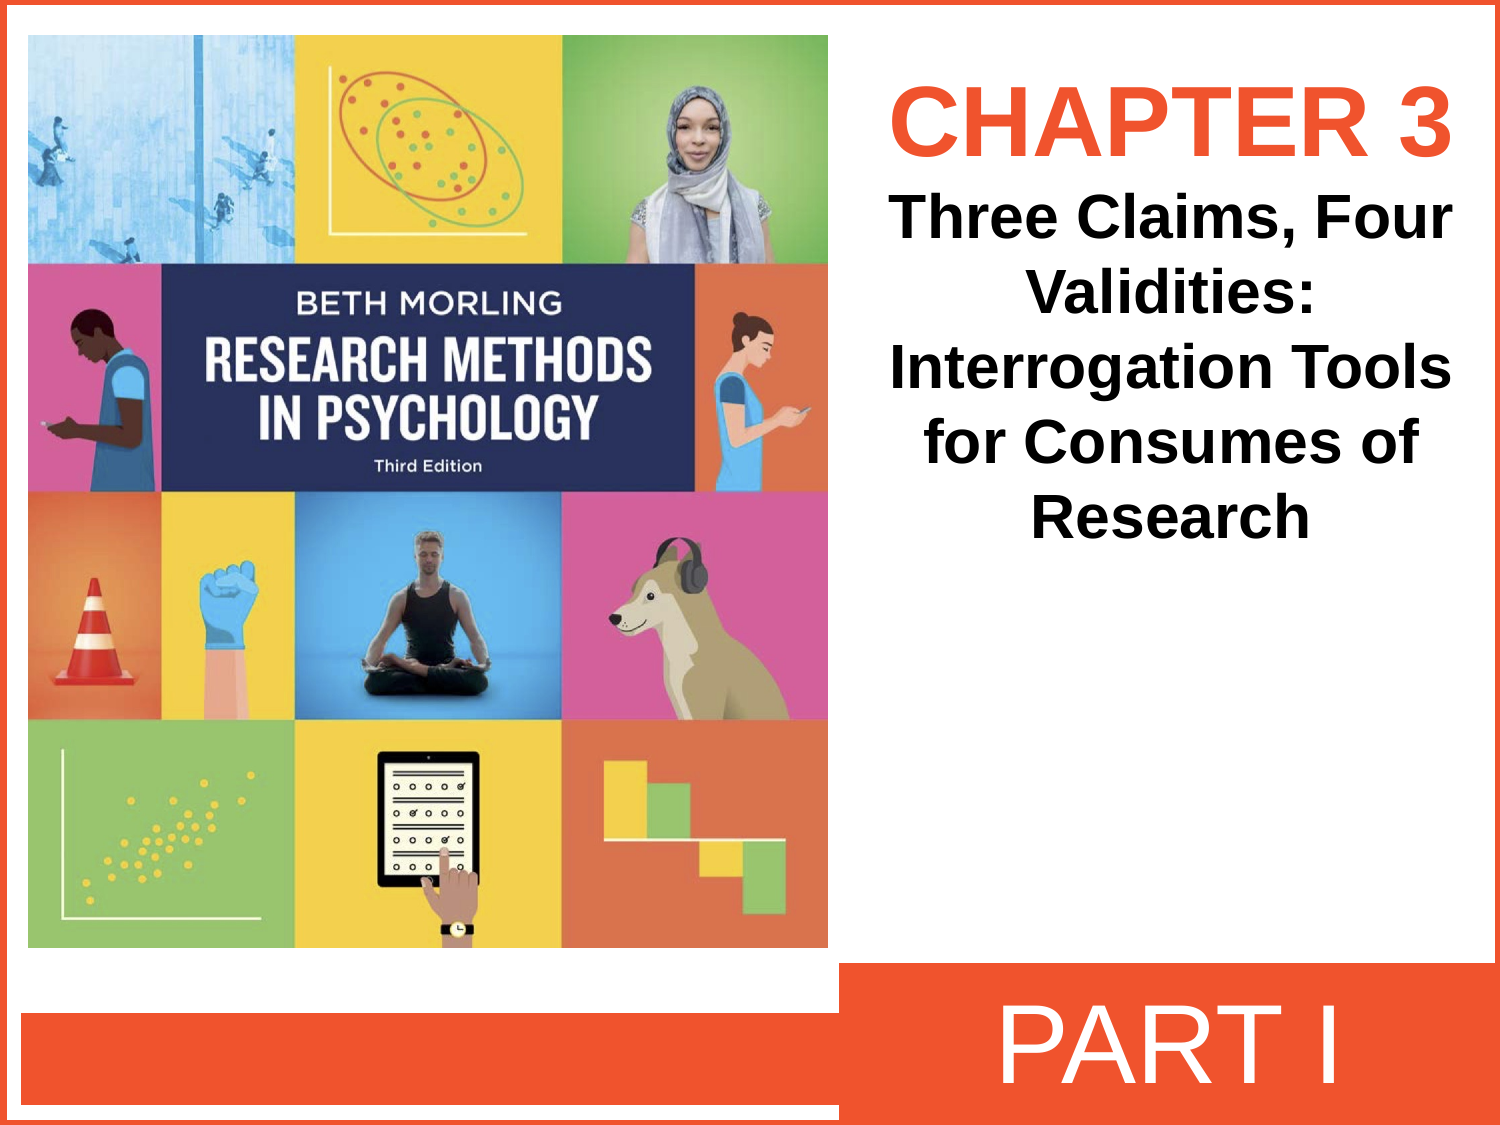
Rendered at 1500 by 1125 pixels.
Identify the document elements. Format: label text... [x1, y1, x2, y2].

picture [28, 35, 828, 948]
title CHAPTER 3 Three Claims, Four Validities: Interrogation Tools for Consumes of Research [843, 2, 1500, 605]
list PART I [839, 963, 1500, 1122]
